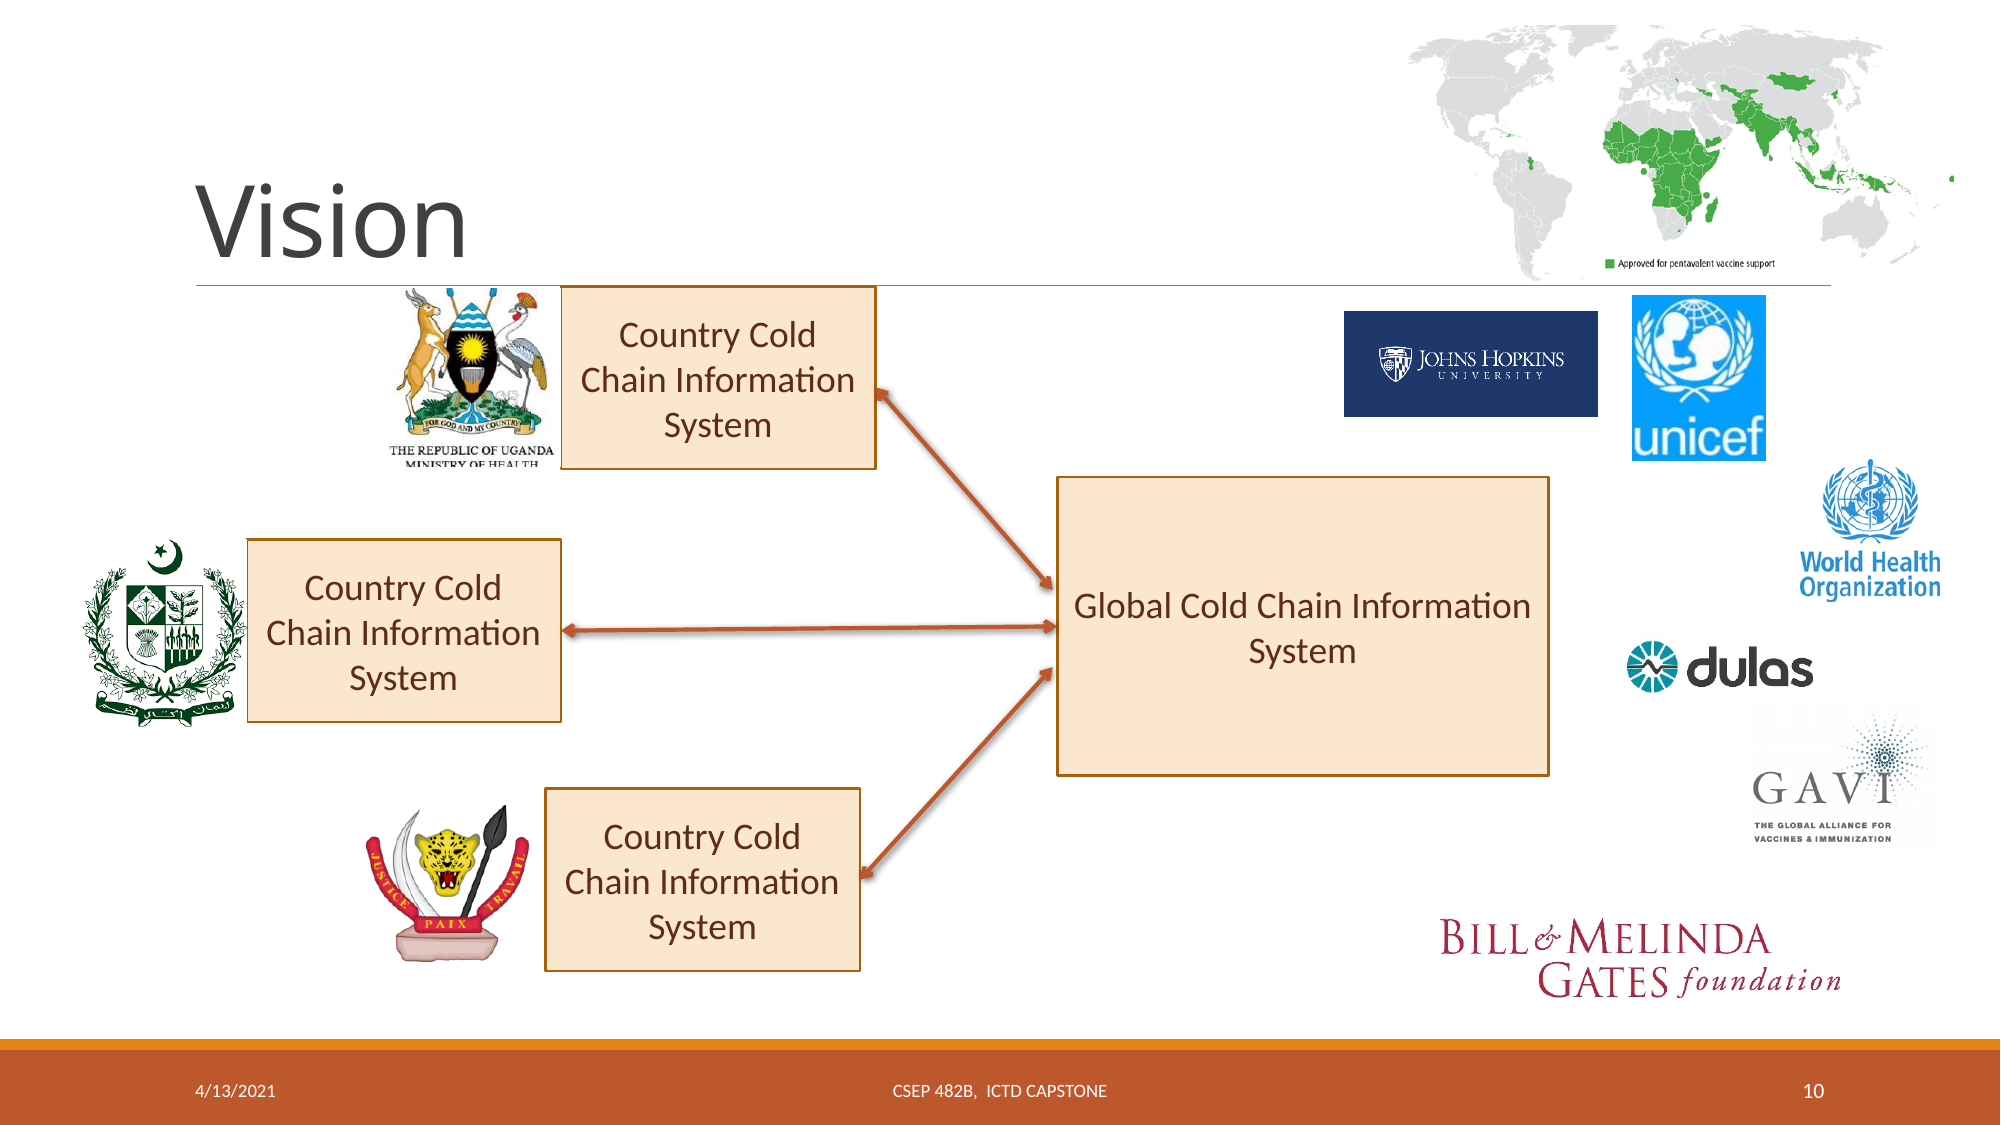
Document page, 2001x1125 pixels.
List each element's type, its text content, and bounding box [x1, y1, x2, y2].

picture [382, 288, 562, 468]
title Vision [180, 47, 1404, 285]
text_box Country Cold Chain Information System [544, 787, 861, 972]
picture [1606, 631, 1941, 849]
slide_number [180, 1059, 586, 1120]
picture [1799, 458, 1941, 602]
picture [1407, 25, 1954, 286]
picture [1440, 917, 1840, 999]
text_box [874, 386, 1054, 591]
picture [1631, 294, 1767, 461]
text_box Country Cold Chain Information System [252, 538, 562, 723]
picture [81, 538, 247, 728]
picture [1344, 310, 1599, 418]
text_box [560, 625, 1058, 632]
footer CSEP 482B, ICTD Capstone [604, 1059, 1396, 1120]
text_box Global Cold Chain Information System [1056, 476, 1550, 777]
text_box Country Cold Chain Information System [562, 285, 877, 470]
slide_number 10 [1624, 1059, 1840, 1120]
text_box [859, 666, 1054, 881]
picture [365, 800, 530, 965]
